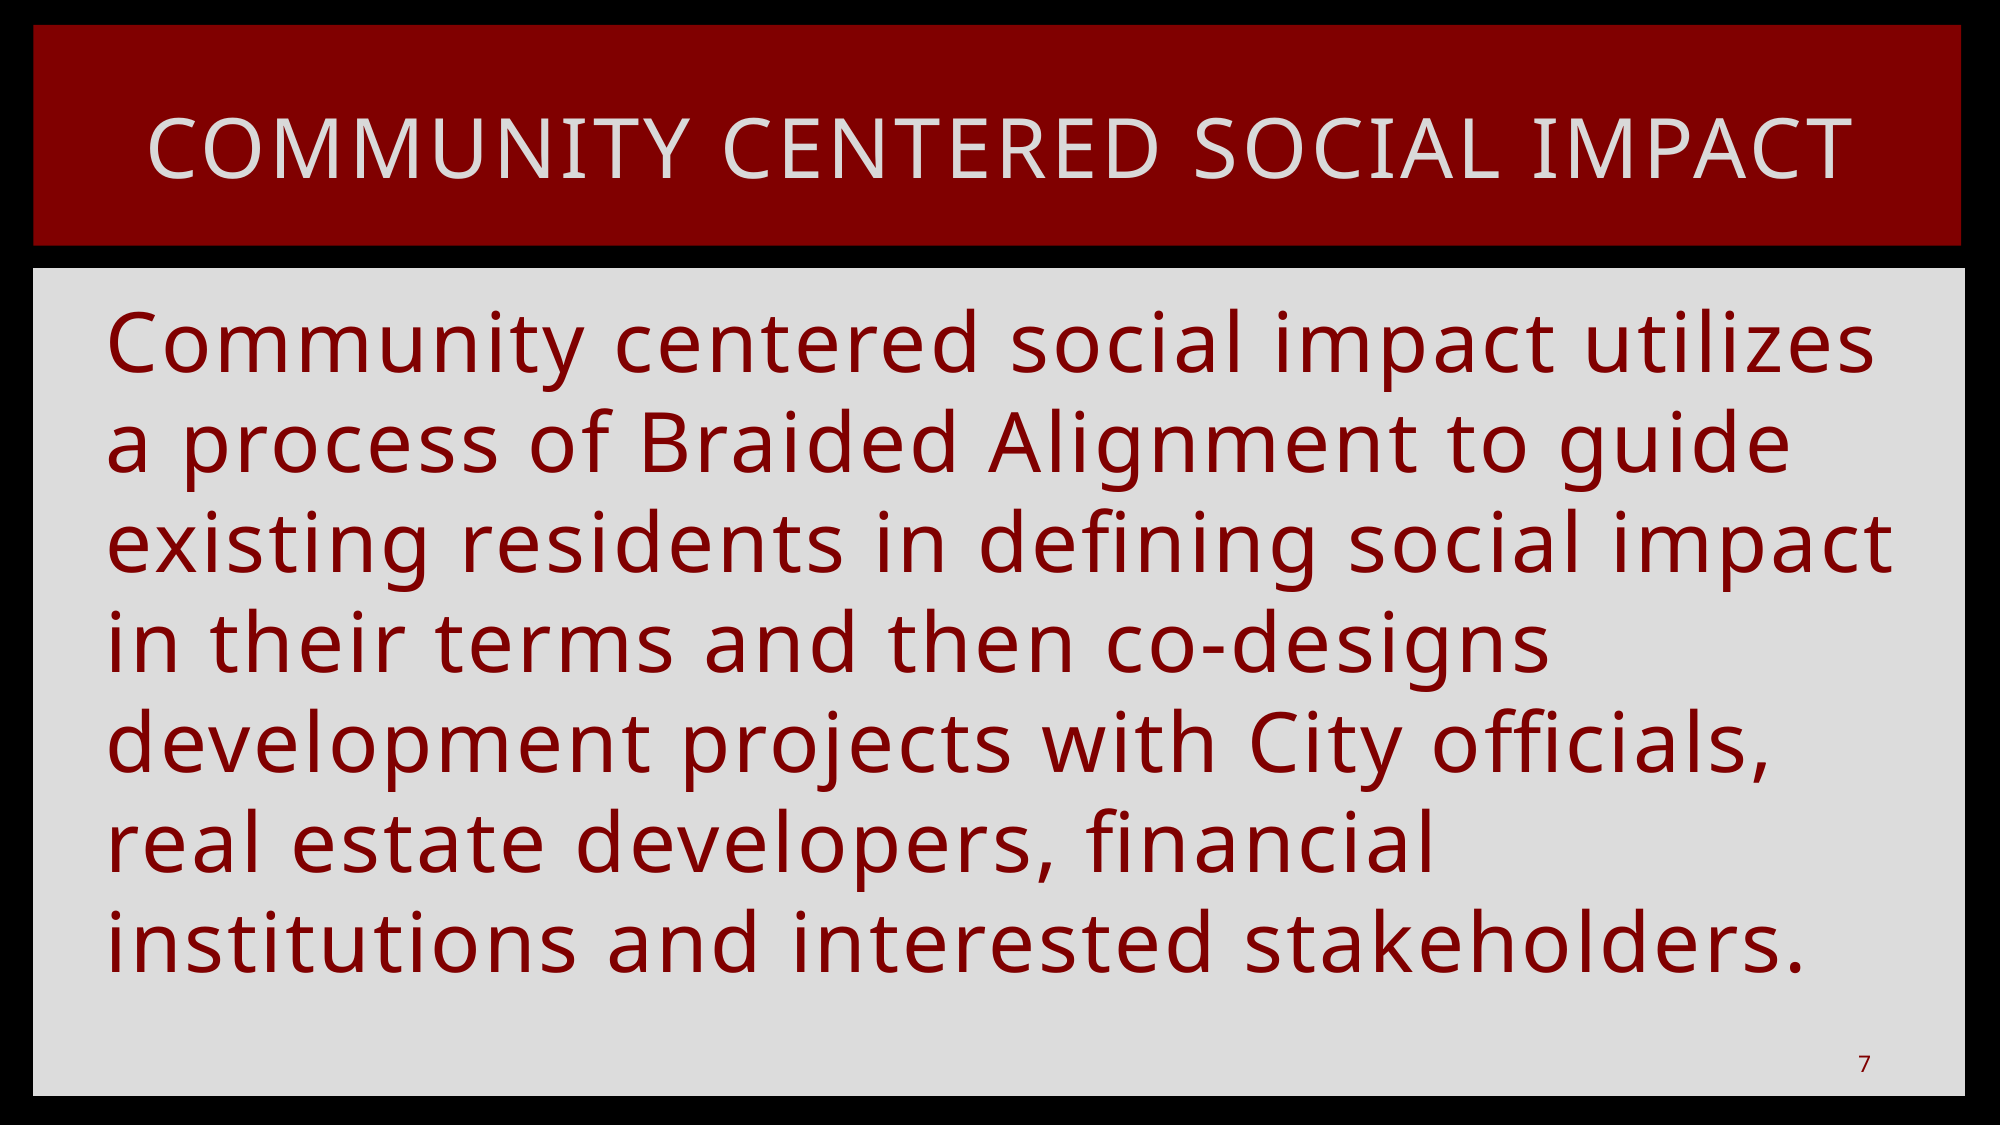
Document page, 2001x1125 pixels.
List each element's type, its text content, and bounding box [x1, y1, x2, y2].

slide_number 7 [1800, 1041, 1930, 1089]
title Community Centered Social Impact [83, 58, 1917, 232]
list Community centered social impact utilizes a process of Braided Alignment to guide existing residents in defining social impact in their terms and then co-designs development projects with City officials, real estate developers, financial institutions and interested stakeholders. [83, 281, 1923, 1005]
